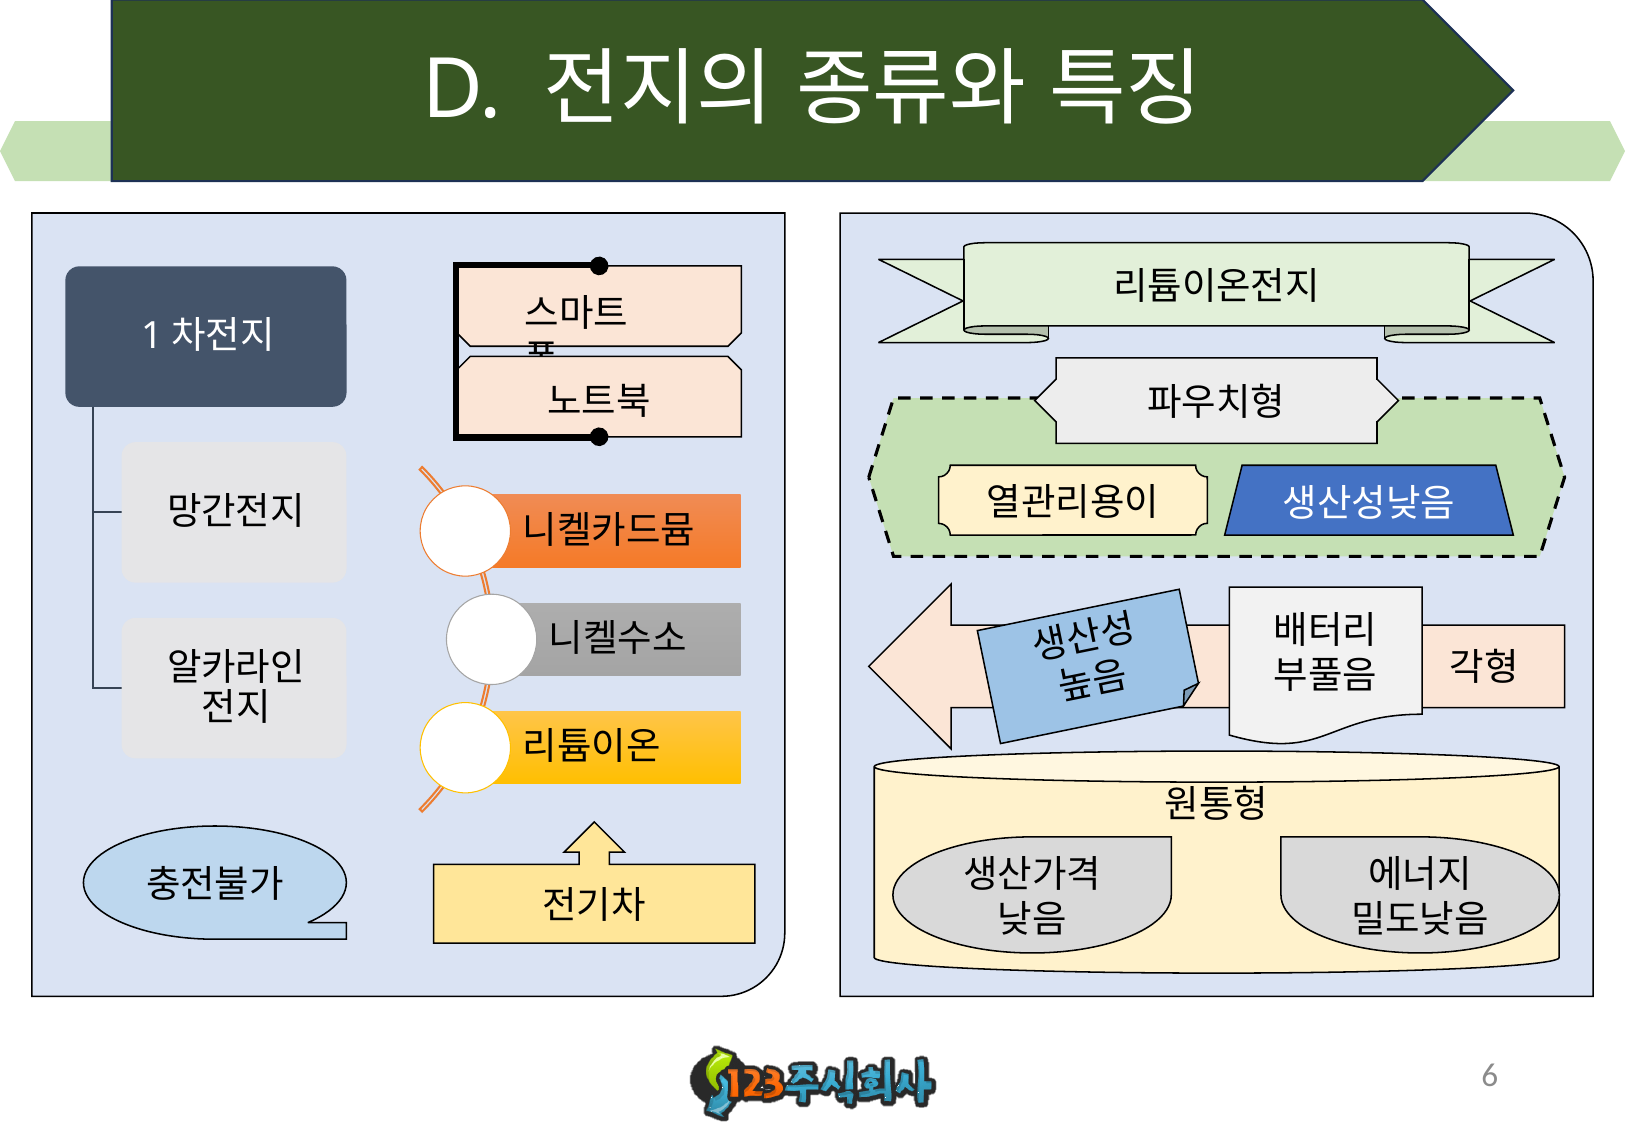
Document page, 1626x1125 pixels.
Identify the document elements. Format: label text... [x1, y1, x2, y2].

slide_number 6 [1147, 1042, 1514, 1103]
text_box 충전불가 [82, 824, 348, 941]
text_box [867, 396, 1566, 558]
text_box 전기차 [432, 820, 756, 945]
text_box [459, 264, 743, 348]
text_box 원통형 [872, 750, 1561, 975]
text_box 리튬이온전지 [878, 241, 1556, 344]
text_box 열관리용이 [937, 464, 1209, 537]
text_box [414, 458, 745, 820]
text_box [0, 265, 414, 759]
text_box [839, 212, 1595, 998]
text_box 생산가격 낮음 [891, 835, 1173, 955]
title D. 전지의 종류와 특징 [0, 0, 1625, 182]
text_box 생산성낮음 [1223, 464, 1515, 537]
text_box 에너지 밀도낮음 [1279, 835, 1561, 955]
text_box 스마트폰 [504, 276, 682, 342]
picture [678, 1032, 947, 1125]
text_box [868, 583, 1565, 749]
text_box 파우치형 [1033, 356, 1400, 445]
text_box [30, 211, 786, 998]
text_box 노트북 [459, 355, 743, 438]
